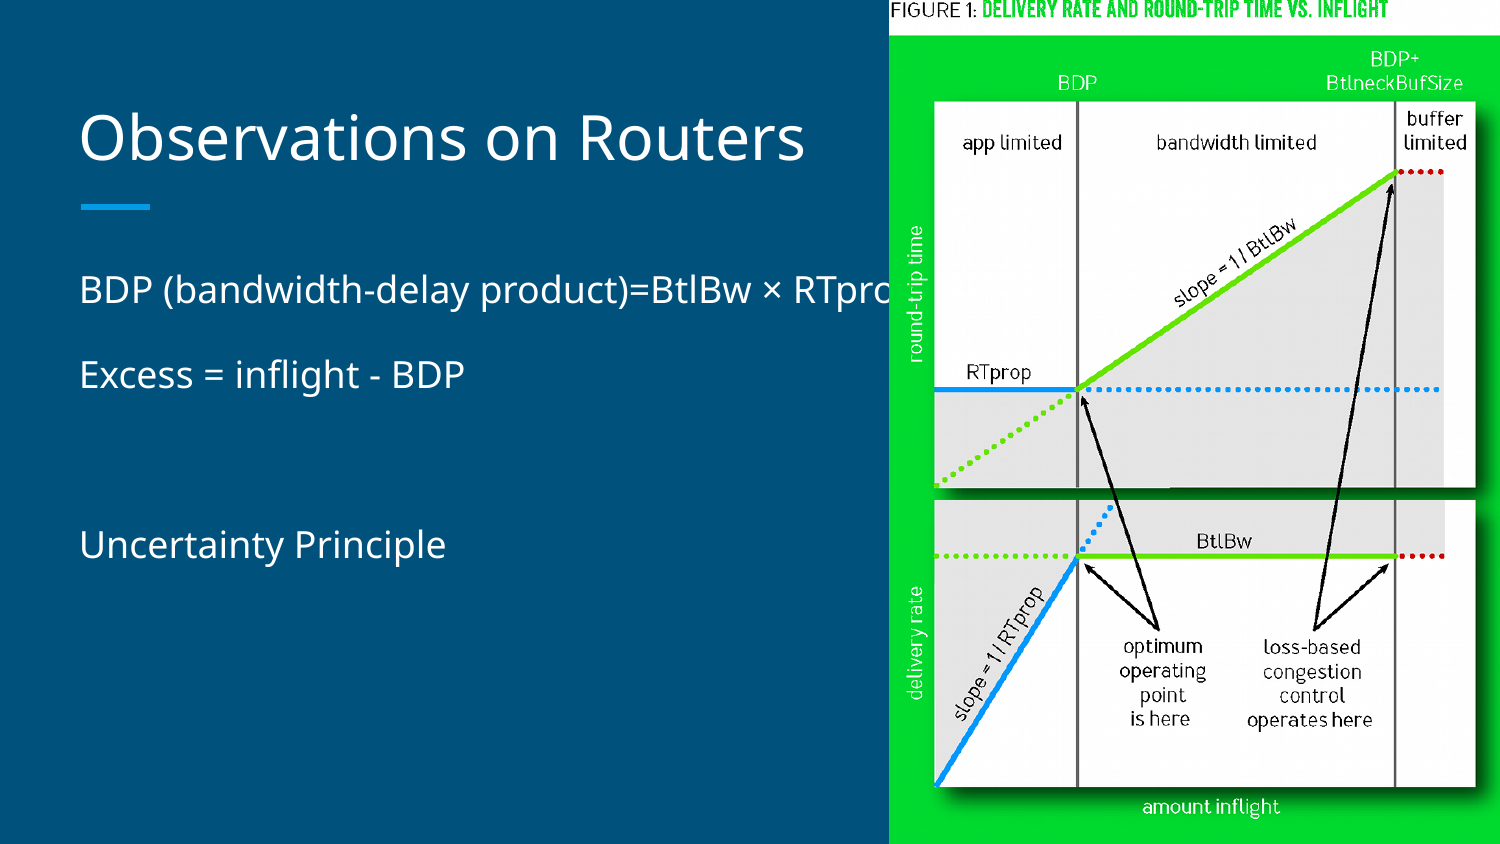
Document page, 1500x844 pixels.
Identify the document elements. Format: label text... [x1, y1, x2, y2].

picture [889, 0, 1500, 844]
title Observations on Routers [63, 75, 884, 188]
list BDP (bandwidth-delay product)=BtlBw × RTprop Excess = inflight - BDP Uncertainty Principle [63, 244, 884, 750]
